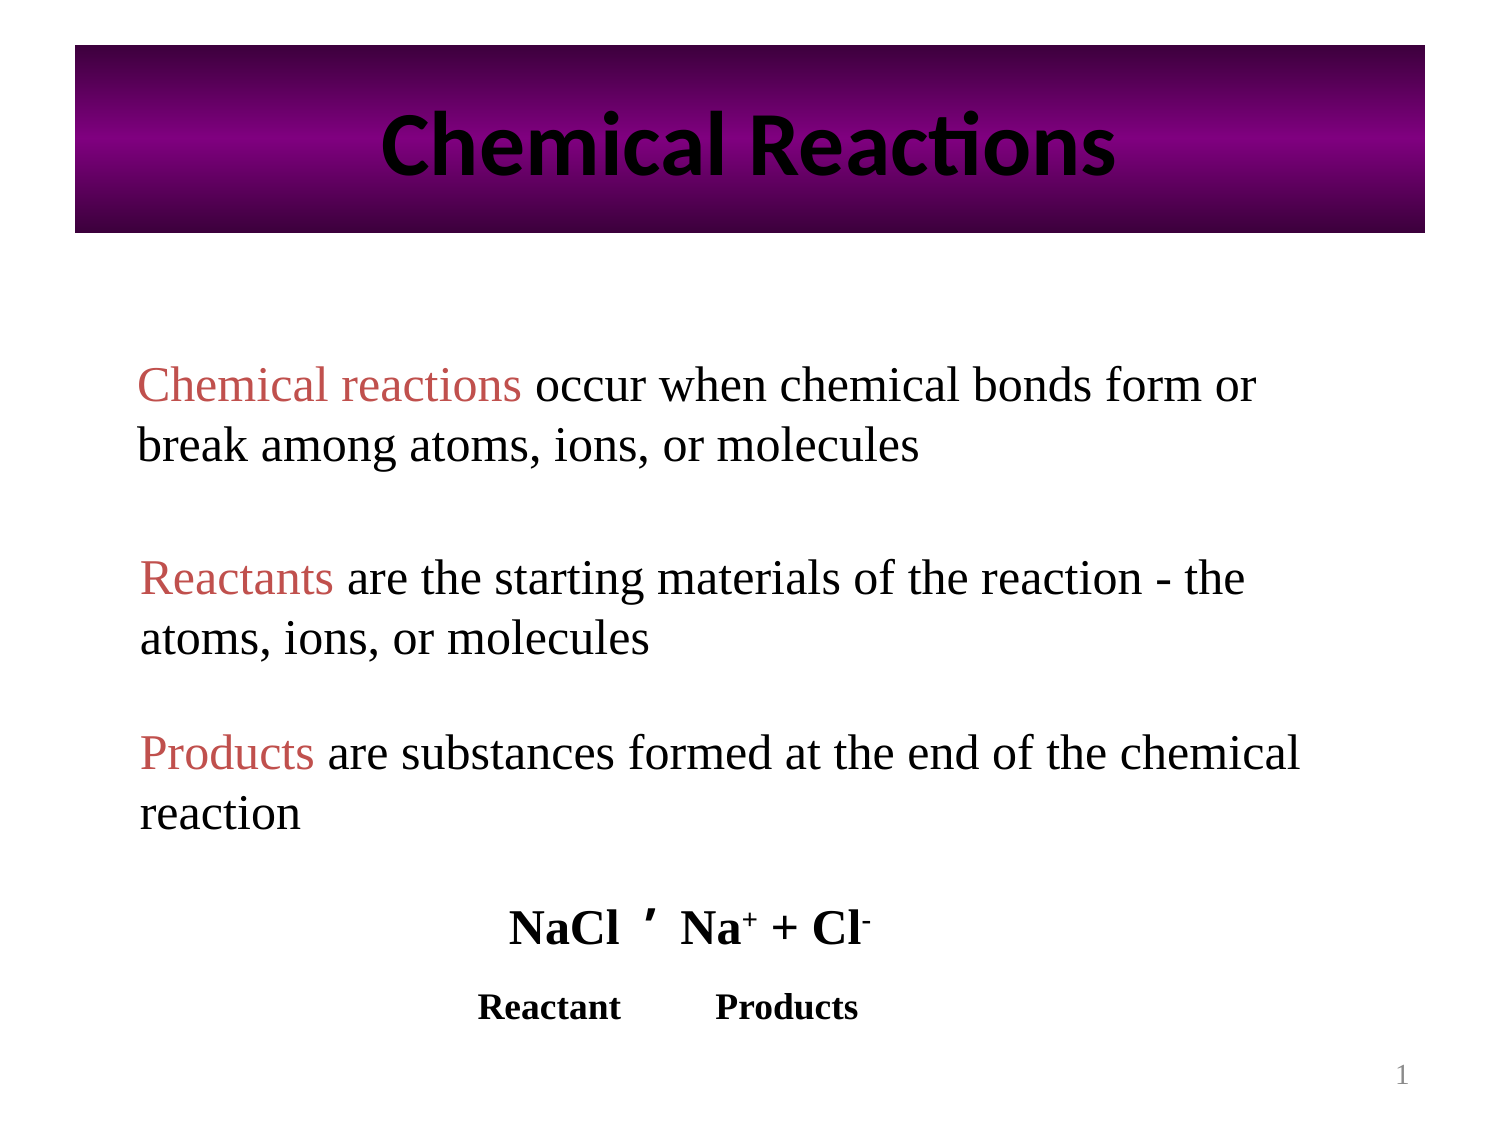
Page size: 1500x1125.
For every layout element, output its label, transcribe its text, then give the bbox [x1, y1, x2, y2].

text_box NaCl ’ Na+ + Cl- [494, 887, 887, 963]
slide_number 1 [1074, 1042, 1425, 1103]
text_box Reactants are the starting materials of the reaction - the atoms, ions, or molecules [125, 537, 1375, 673]
title Chemical Reactions [75, 45, 1425, 233]
text_box Reactant [462, 974, 637, 1035]
text_box Chemical reactions occur when chemical bonds form or break among atoms, ions, or molecules [122, 344, 1388, 479]
text_box Products [700, 974, 874, 1035]
text_box Products are substances formed at the end of the chemical reaction [124, 712, 1403, 848]
